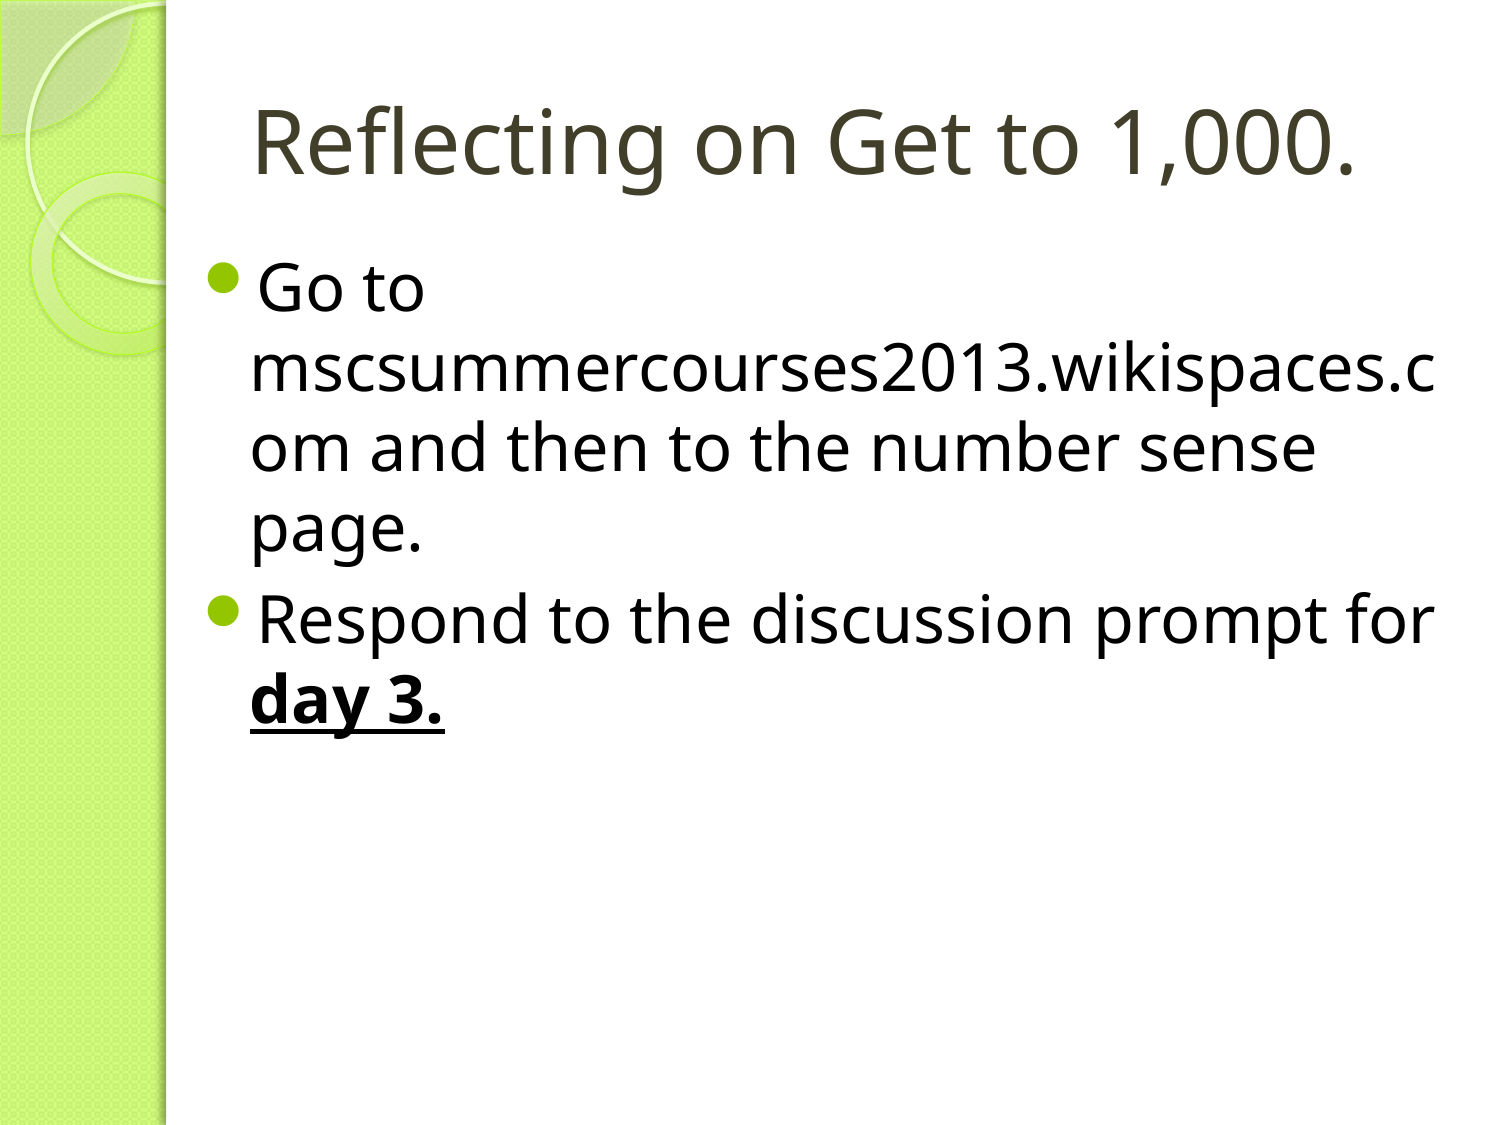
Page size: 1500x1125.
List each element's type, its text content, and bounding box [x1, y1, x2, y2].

list Go to mscsummercourses2013.wikispaces.com and then to the number sense page. Respond to the discussion prompt for day 3. [174, 237, 1466, 1025]
title Reflecting on Get to 1,000. [235, 45, 1466, 233]
